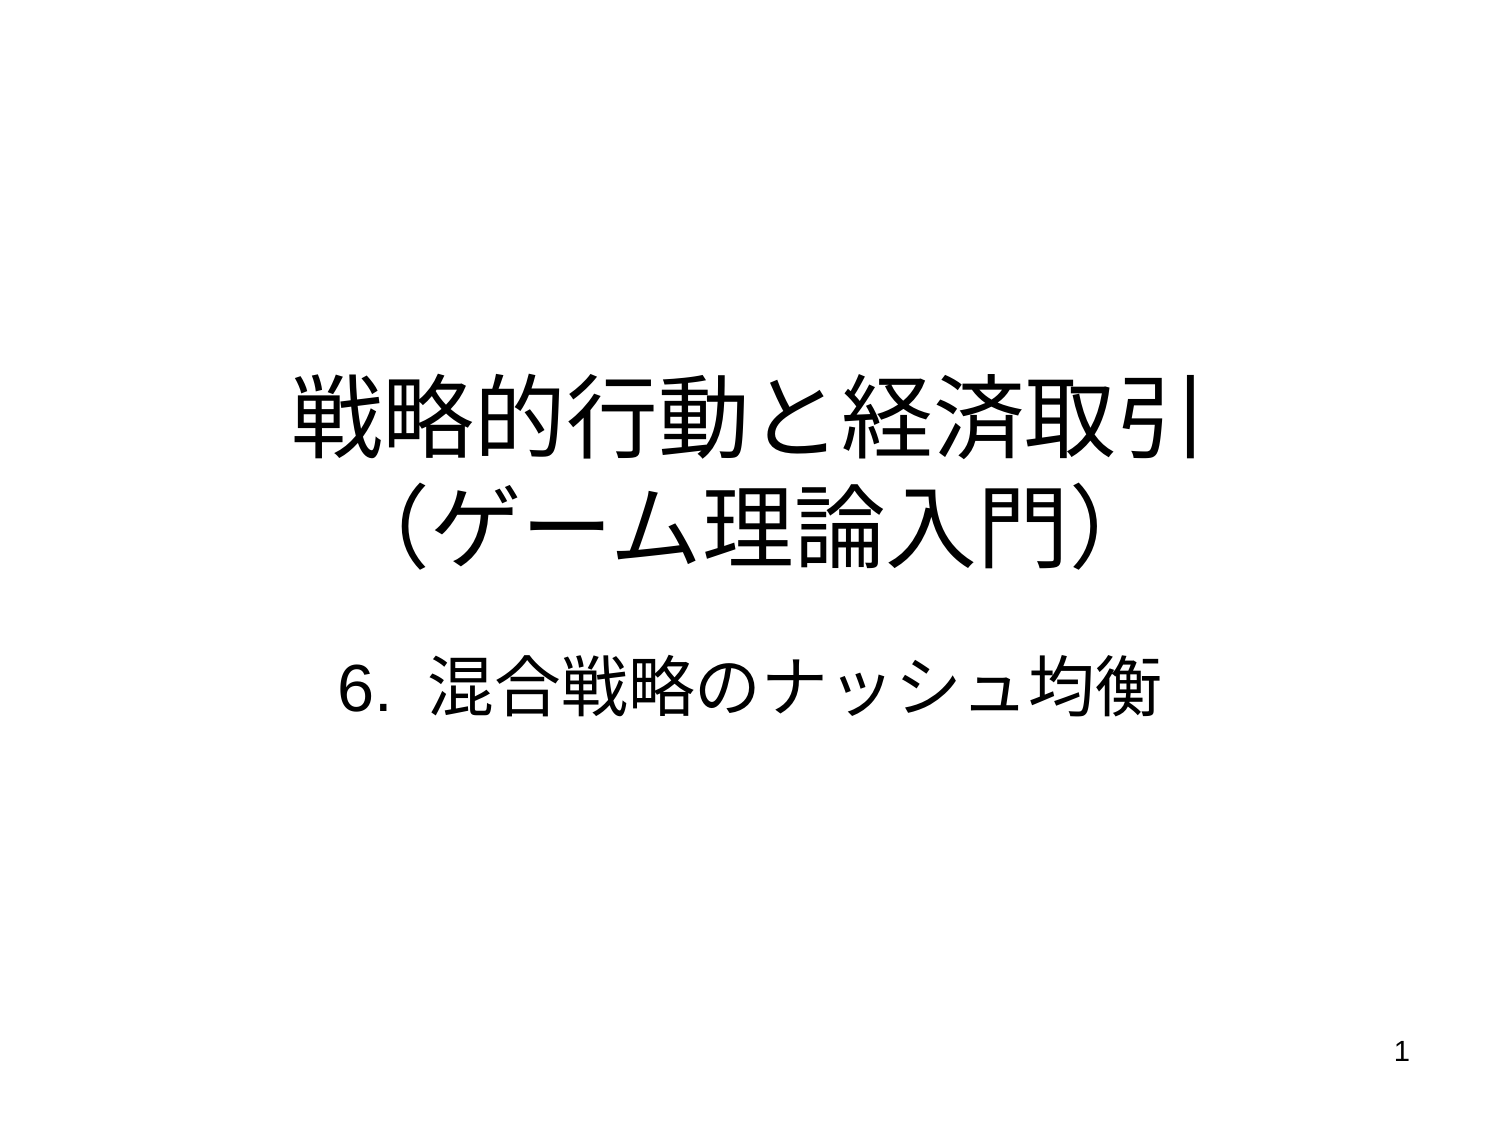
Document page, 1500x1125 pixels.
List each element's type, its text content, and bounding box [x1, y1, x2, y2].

title 戦略的行動と経済取引 （ゲーム理論入門） [112, 349, 1388, 591]
slide_number 1 [1074, 1024, 1426, 1103]
subtitle 6. 混合戦略のナッシュ均衡 [225, 637, 1275, 925]
